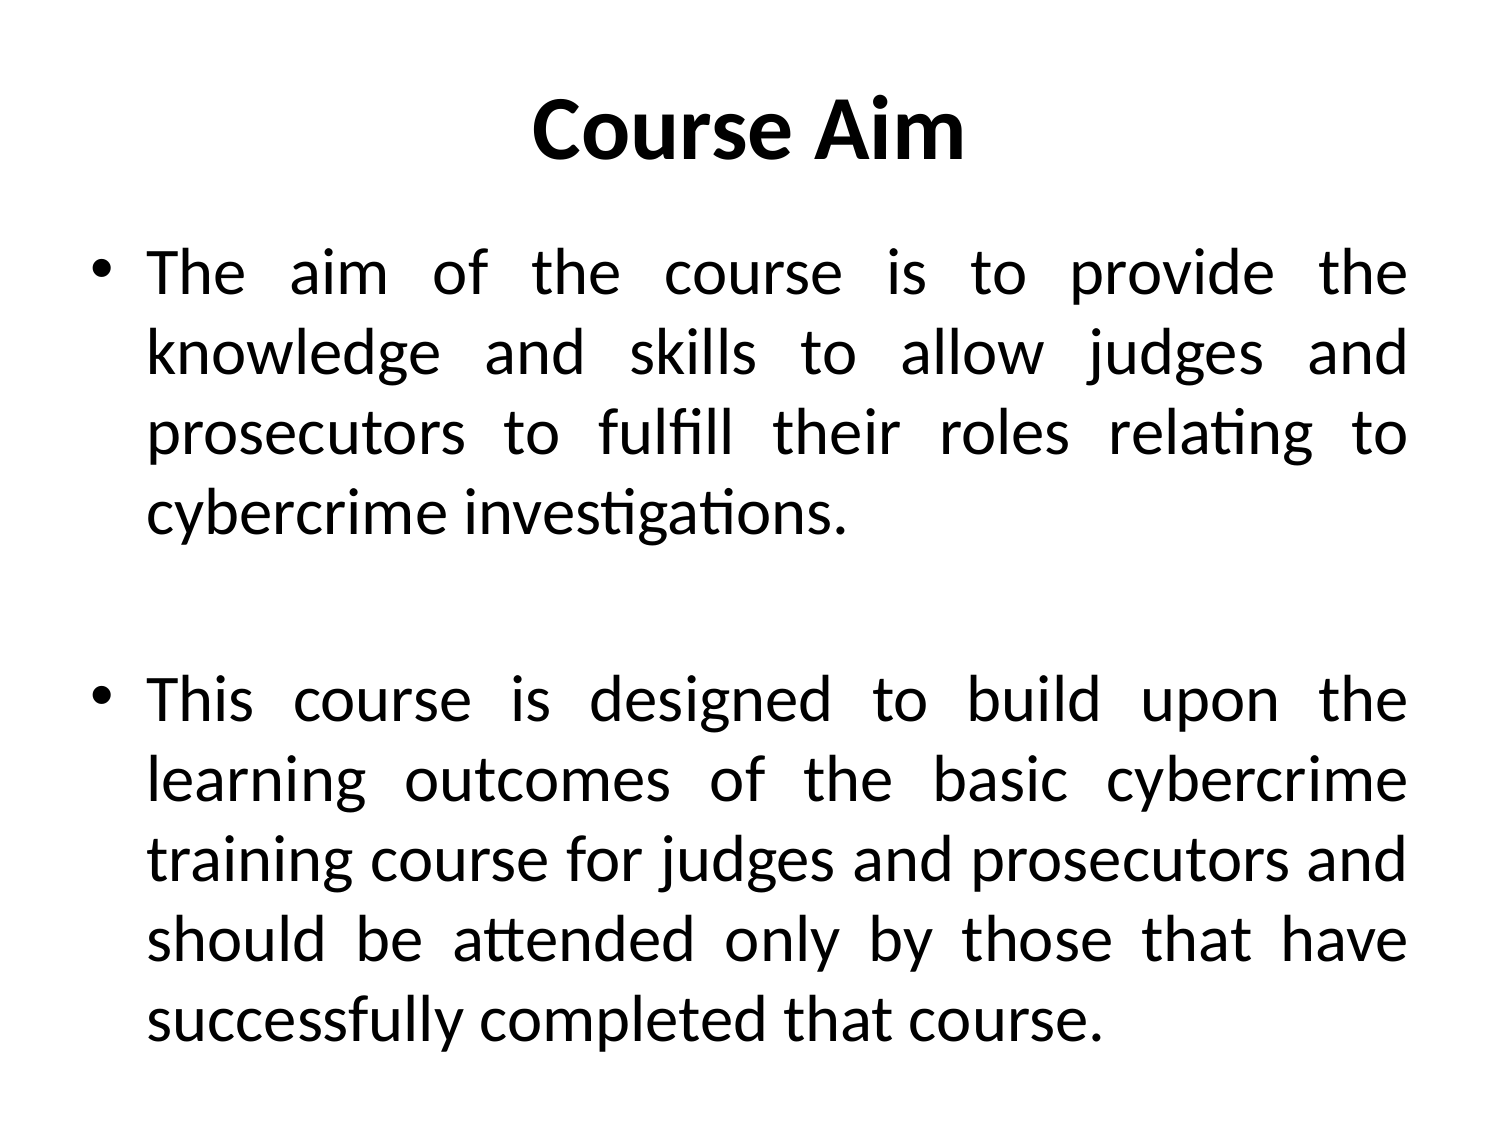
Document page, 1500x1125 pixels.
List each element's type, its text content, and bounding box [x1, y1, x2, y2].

title Course Aim [75, 45, 1425, 201]
list The aim of the course is to provide the knowledge and skills to allow judges and prosecutors to fulfill their roles relating to cybercrime investigations. This course is designed to build upon the learning outcomes of the basic cybercrime training course for judges and prosecutors and should be attended only by those that have successfully completed that course. [75, 219, 1425, 1100]
